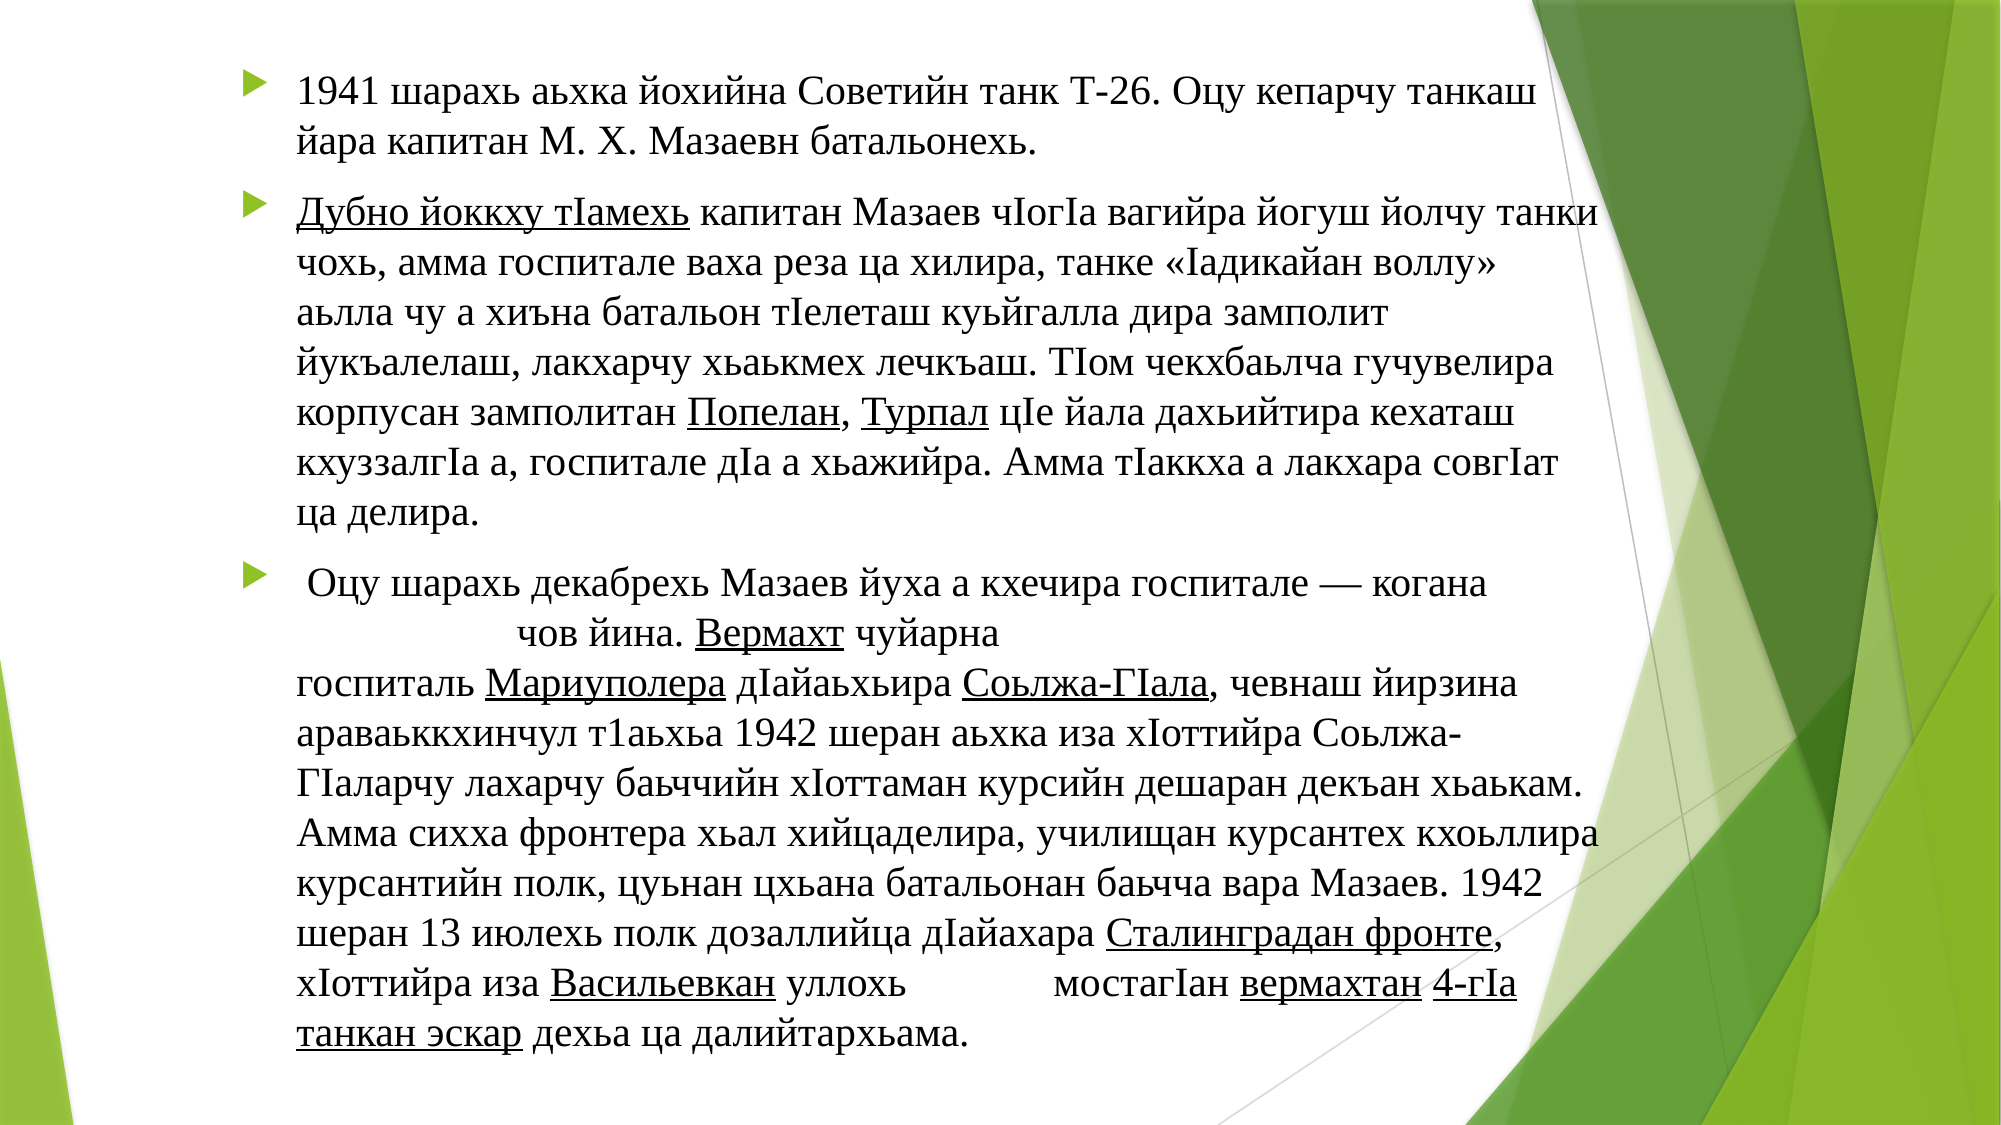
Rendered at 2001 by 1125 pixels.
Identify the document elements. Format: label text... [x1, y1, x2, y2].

list 1941 шарахь аьхка йохийна Советийн танк Т-26. Оцу кепарчу танкаш йара капитан М. Х. Мазаевн батальонехь. Дубно йоккху тӀамехь капитан Мазаев чӀогӀа вагийра йогуш йолчу танки чохь, амма госпитале ваха реза ца хилира, танке «Ӏадикайан воллу» аьлла чу а хиъна батальон тӀелеташ куьйгалла дира замполит йукъалелаш, лакхарчу хьаькмех лечкъаш. ТӀом чекхбаьлча гучувелира корпусан замполитан Попелан, Турпал цӀе йала дахьийтира кехаташ кхуззалгӀа а, госпитале дӀа а хьажийра. Амма тӀаккха а лакхара совгӀат ца делира. Оцу шарахь декабрехь Мазаев йуха а кхечира госпитале — когана чов йина. Вермахт чуйарна госпиталь Мариуполера дӀайаьхьира Соьлжа-ГӀала, чевнаш йирзина араваьккхинчул т1аьхьа 1942 шеран аьхка иза хӀоттийра Соьлжа-ГӀаларчу лахарчу баьччийн хӀоттаман курсийн дешаран декъан хьаькам. Амма сихха фронтера хьал хийцаделира, училищан курсантех кхоьллира курсантийн полк, цуьнан цхьана батальонан баьчча вара Мазаев. 1942 шеран 13 июлехь полк дозаллийца дӀайахара Сталинградан фронте, хӀоттийра иза Васильевкан уллохь мостагӀан вермахтан 4-гӀа танкан эскар дехьа ца далийтархьама. [225, 55, 1619, 991]
